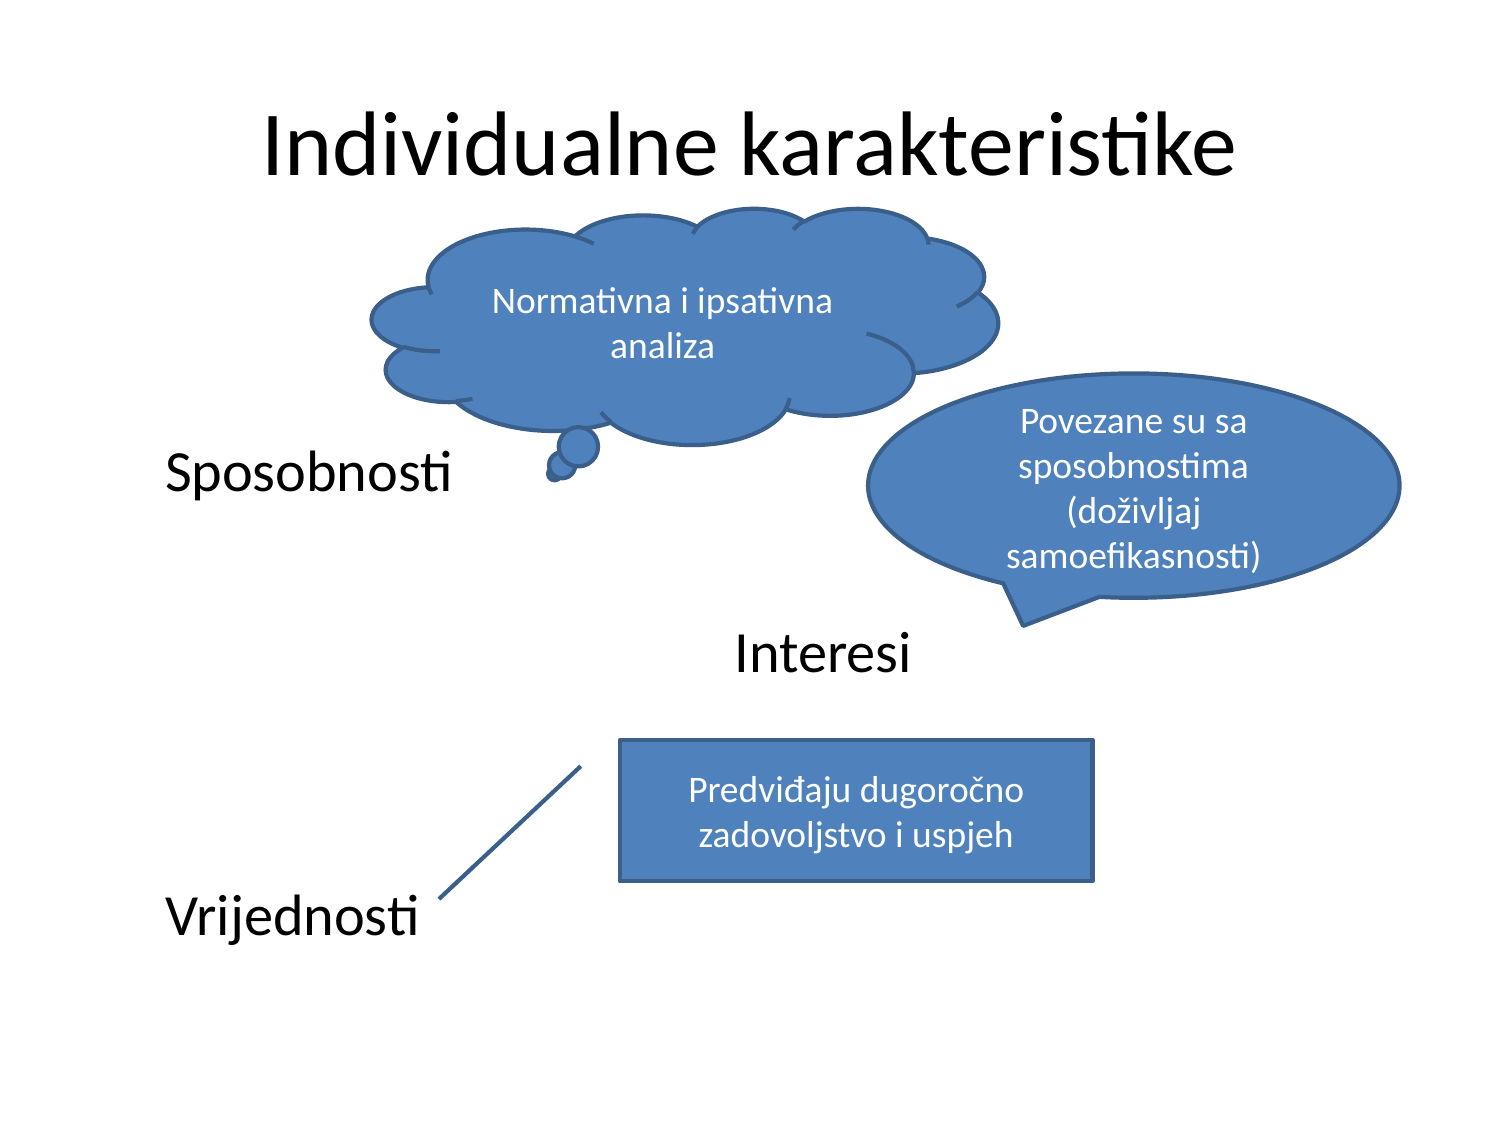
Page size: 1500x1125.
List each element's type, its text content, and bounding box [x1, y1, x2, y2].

text_box Normativna i ipsativna analiza [369, 206, 1001, 483]
text_box Predviđaju dugoročno zadovoljstvo i uspjeh [618, 738, 1095, 883]
text_box Predviđaju dugoročno zadovoljstvo i uspjeh [437, 764, 583, 901]
title Individualne karakteristike [75, 45, 1425, 233]
text_box Povezane su sa sposobnostima (doživljaj samoefikasnosti) [865, 371, 1402, 628]
list Sposobnosti Interesi Vrijednosti [75, 262, 1425, 1005]
